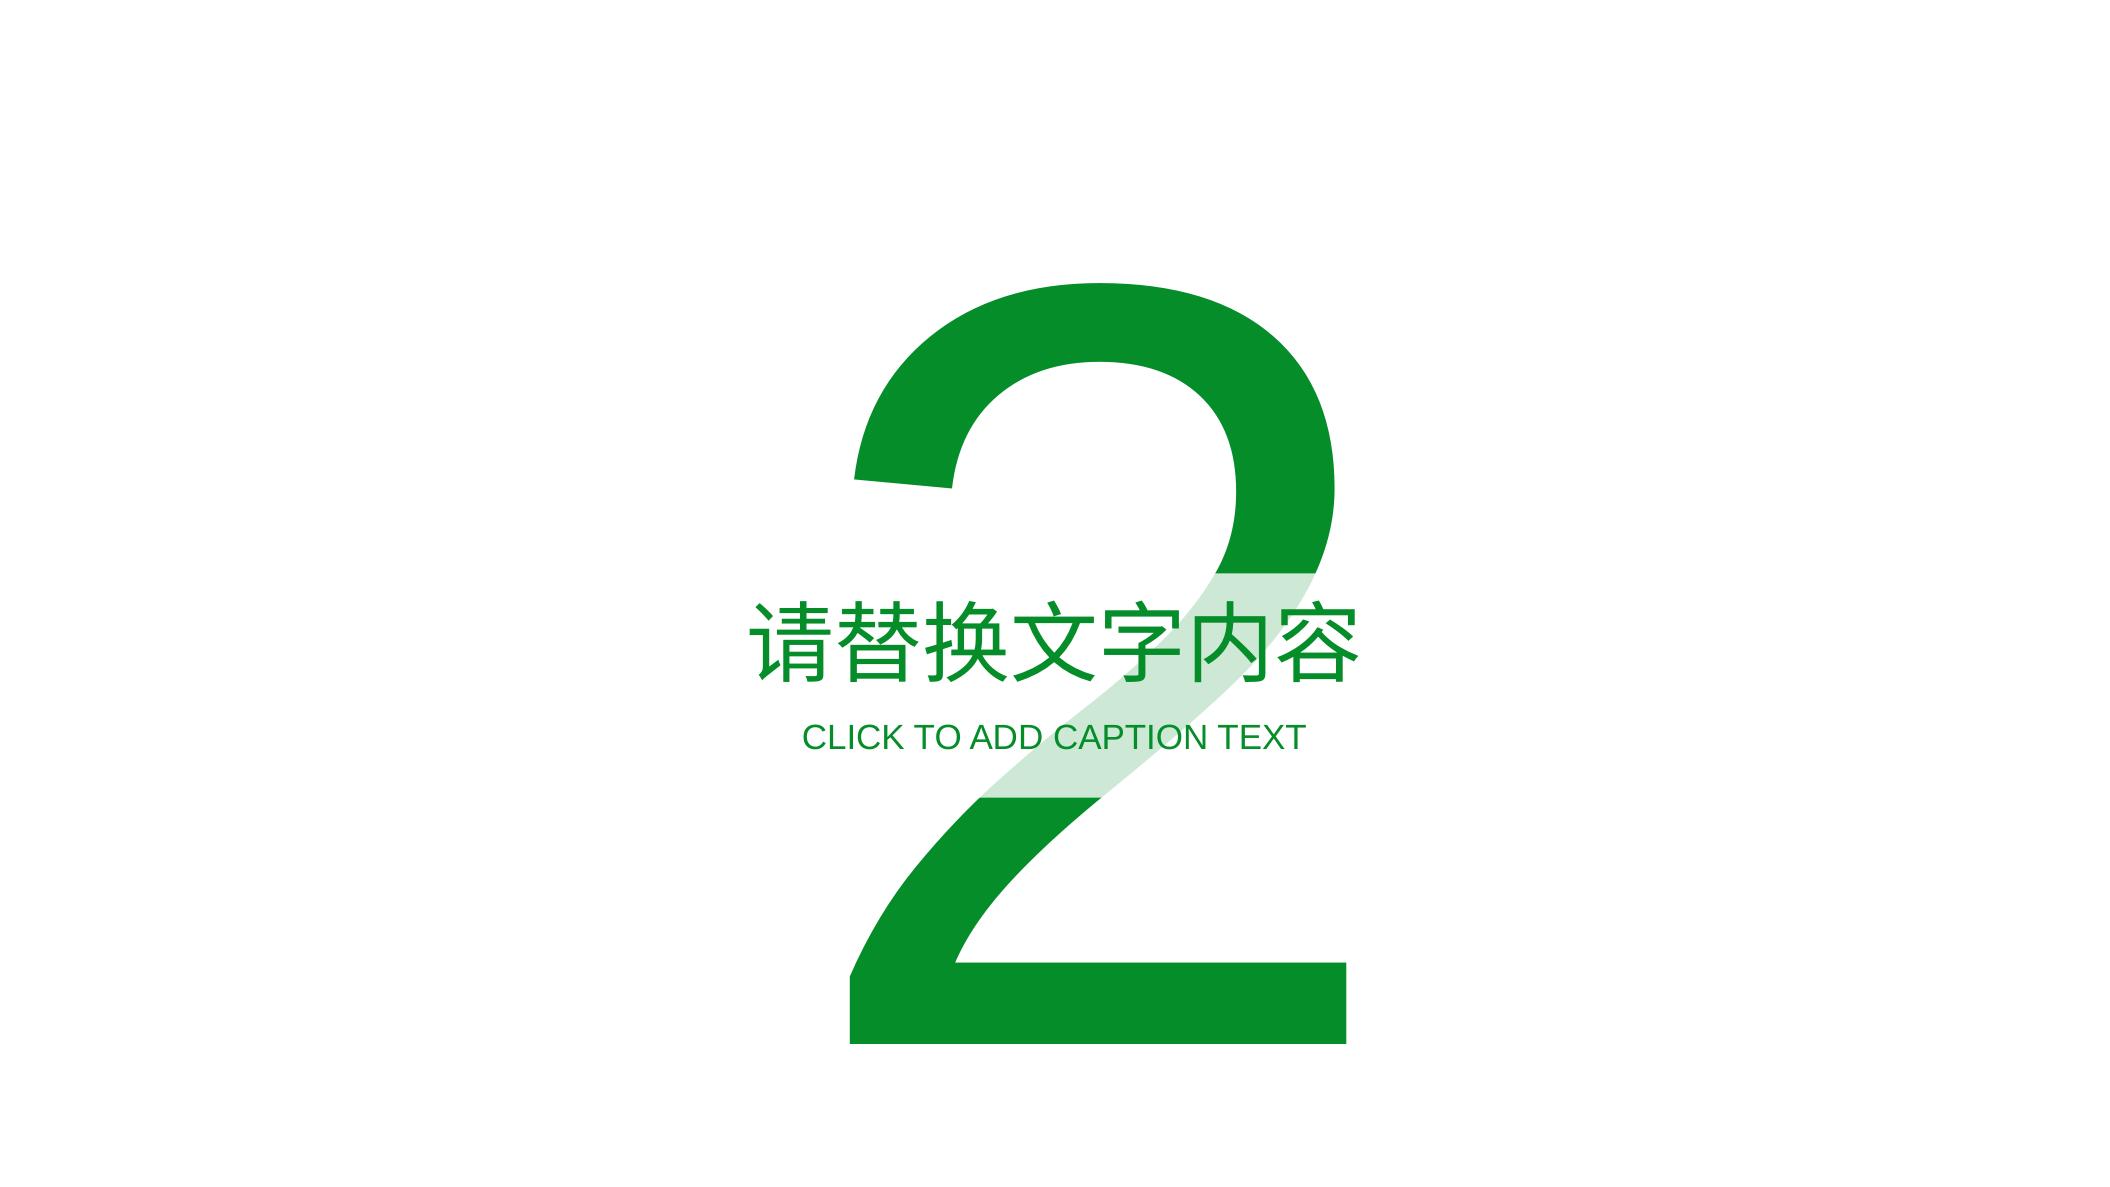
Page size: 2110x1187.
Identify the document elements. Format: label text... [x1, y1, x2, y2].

text_box CLICK TO ADD CAPTION TEXT [705, 707, 1404, 770]
text_box 2 [795, 799, 1314, 1187]
text_box 2 [795, 0, 1314, 572]
text_box 请替换文字内容 [705, 588, 1404, 707]
text_box [622, 572, 1487, 799]
